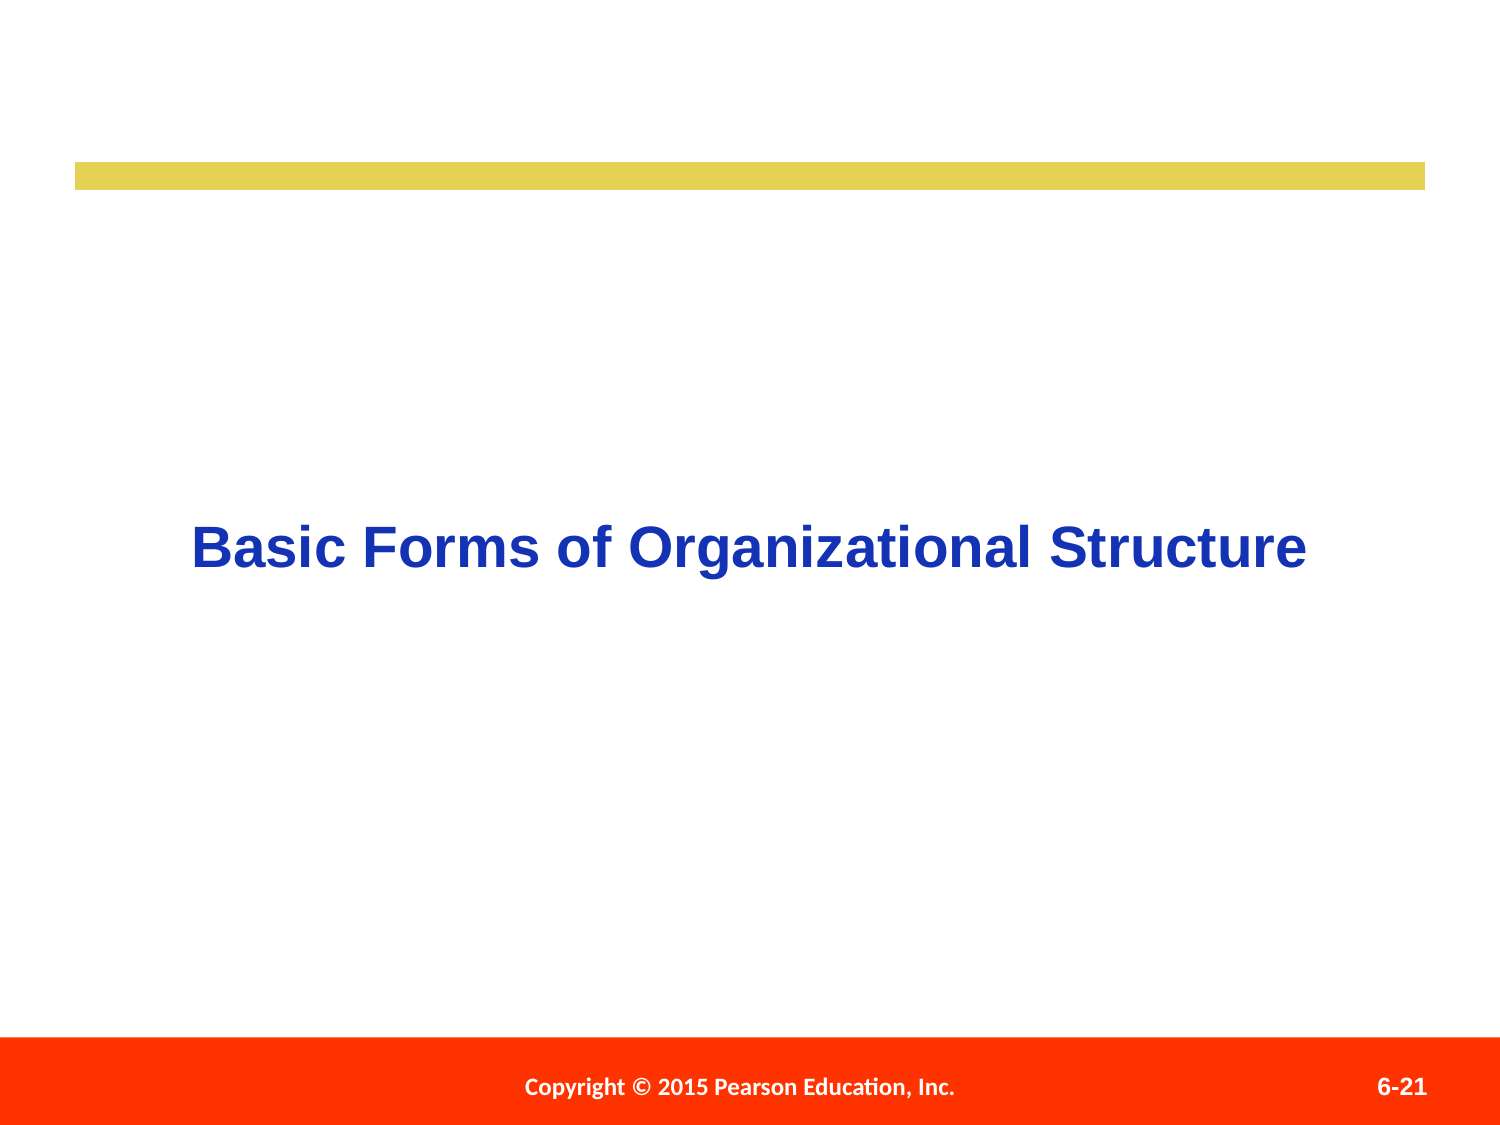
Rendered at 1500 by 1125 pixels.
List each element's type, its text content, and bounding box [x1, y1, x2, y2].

text_box Basic Forms of Organizational Structure [74, 450, 1425, 638]
picture [75, 162, 1425, 190]
